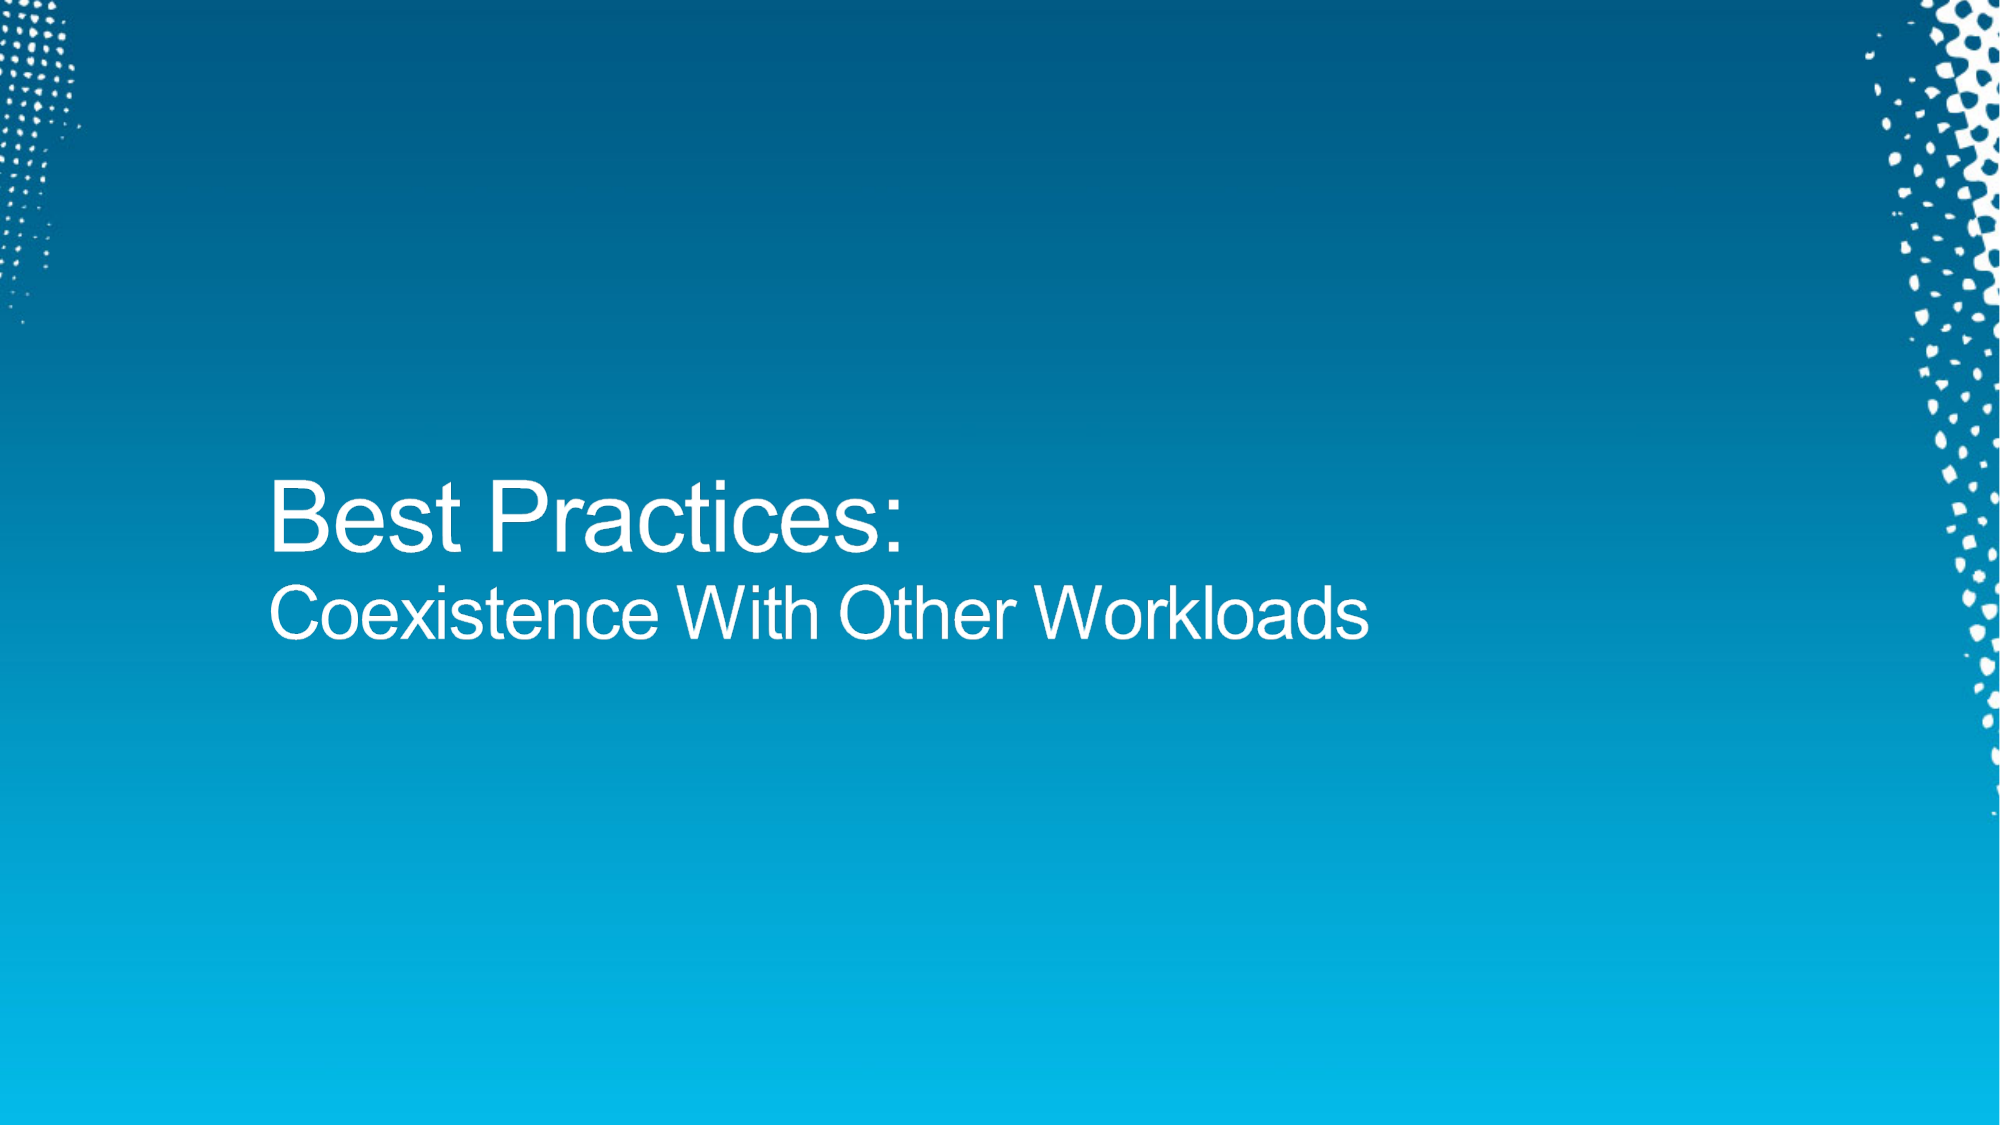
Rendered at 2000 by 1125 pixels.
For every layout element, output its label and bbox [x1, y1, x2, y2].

picture [1925, 141, 1935, 155]
picture [1875, 83, 1881, 96]
picture [1922, 200, 1934, 207]
picture [38, 74, 47, 80]
picture [390, 499, 432, 553]
picture [1942, 269, 1953, 276]
picture [835, 499, 877, 553]
picture [1106, 599, 1141, 639]
picture [363, 599, 397, 639]
picture [322, 599, 357, 639]
picture [452, 599, 482, 639]
picture [272, 585, 317, 639]
picture [1915, 109, 1924, 119]
picture [1972, 570, 1986, 583]
picture [1958, 445, 1968, 460]
picture [1992, 438, 2000, 448]
picture [55, 62, 62, 69]
picture [41, 59, 48, 67]
picture [1970, 426, 1980, 436]
picture [401, 600, 435, 639]
picture [1968, 481, 1978, 492]
picture [47, 0, 57, 10]
picture [786, 585, 817, 639]
picture [0, 40, 9, 45]
picture [0, 155, 5, 163]
picture [1932, 235, 1943, 241]
picture [493, 480, 547, 552]
picture [1963, 535, 1977, 550]
picture [1988, 547, 2000, 561]
picture [1952, 502, 1967, 516]
picture [1960, 392, 1970, 403]
picture [1206, 585, 1212, 639]
picture [997, 600, 1017, 639]
picture [1926, 344, 1939, 358]
picture [1946, 155, 1961, 167]
picture [1991, 637, 2000, 652]
picture [1988, 691, 2000, 709]
picture [1974, 683, 1985, 694]
picture [45, 16, 55, 24]
picture [26, 57, 34, 68]
picture [30, 14, 40, 23]
picture [13, 41, 25, 49]
picture [33, 88, 42, 97]
picture [33, 0, 42, 10]
picture [1963, 335, 1972, 344]
picture [1935, 379, 1948, 391]
picture [29, 27, 38, 38]
picture [54, 76, 60, 83]
picture [716, 500, 725, 552]
picture [507, 599, 541, 639]
picture [753, 600, 759, 639]
picture [1942, 465, 1958, 483]
picture [623, 599, 657, 639]
picture [1946, 525, 1956, 533]
picture [336, 499, 383, 553]
picture [0, 24, 9, 33]
picture [16, 143, 21, 151]
picture [58, 32, 66, 41]
picture [764, 588, 782, 639]
picture [34, 101, 43, 111]
picture [1995, 582, 2000, 595]
picture [439, 600, 444, 639]
picture [1955, 246, 1965, 256]
picture [1957, 187, 1971, 200]
picture [955, 599, 990, 639]
picture [3, 10, 11, 18]
picture [42, 31, 53, 39]
picture [1982, 714, 1993, 729]
picture [1907, 77, 1917, 83]
picture [1969, 625, 1985, 642]
picture [18, 0, 29, 6]
picture [1148, 585, 1201, 639]
picture [1866, 51, 1874, 59]
picture [1925, 87, 1941, 99]
picture [1935, 177, 1945, 189]
picture [640, 499, 684, 553]
picture [1993, 321, 2000, 339]
picture [1950, 359, 1960, 366]
picture [16, 22, 23, 34]
picture [1981, 604, 2000, 620]
picture [17, 129, 23, 136]
picture [1337, 600, 1368, 639]
picture [1973, 368, 1982, 380]
picture [1980, 460, 1987, 469]
picture [781, 499, 829, 553]
picture [1892, 212, 1902, 216]
picture [586, 499, 631, 553]
picture [1935, 431, 1946, 449]
picture [18, 13, 26, 19]
picture [1920, 257, 1932, 264]
picture [11, 55, 21, 64]
picture [889, 542, 898, 552]
picture [31, 131, 37, 138]
picture [1218, 599, 1253, 639]
picture [587, 599, 619, 639]
picture [1900, 240, 1912, 254]
picture [1978, 517, 1987, 527]
picture [1914, 308, 1929, 326]
picture [1935, 0, 2000, 306]
picture [275, 480, 328, 552]
picture [1919, 367, 1930, 378]
picture [841, 585, 891, 639]
picture [1928, 399, 1939, 415]
picture [1298, 585, 1331, 639]
picture [557, 499, 584, 552]
picture [716, 480, 725, 489]
picture [1914, 164, 1923, 177]
picture [1881, 117, 1891, 130]
picture [1955, 557, 1965, 573]
picture [1938, 122, 1950, 133]
picture [1921, 0, 1934, 8]
picture [1894, 99, 1902, 106]
picture [734, 499, 778, 553]
picture [1972, 312, 1985, 322]
picture [10, 69, 17, 78]
picture [549, 599, 579, 639]
picture [9, 84, 15, 91]
picture [1929, 27, 1945, 45]
picture [917, 585, 948, 639]
picture [889, 500, 898, 509]
picture [1994, 382, 2000, 391]
picture [1990, 492, 2000, 505]
picture [1948, 413, 1958, 424]
picture [1963, 278, 1976, 291]
picture [33, 116, 40, 124]
picture [1898, 188, 1912, 198]
picture [1911, 223, 1918, 230]
picture [6, 97, 12, 105]
picture [43, 42, 49, 53]
picture [894, 588, 912, 639]
picture [24, 72, 32, 79]
picture [677, 585, 744, 639]
picture [685, 483, 710, 552]
picture [436, 483, 460, 552]
picture [1945, 213, 1955, 220]
picture [1979, 657, 1995, 676]
picture [1984, 349, 1992, 357]
picture [56, 47, 64, 55]
picture [1930, 291, 1941, 297]
picture [1983, 404, 1992, 414]
picture [1909, 274, 1920, 291]
picture [1941, 324, 1952, 332]
picture [28, 42, 36, 53]
picture [1953, 301, 1962, 312]
picture [1889, 152, 1901, 166]
picture [1258, 599, 1292, 639]
picture [1991, 747, 2000, 765]
picture [753, 585, 759, 592]
picture [1963, 589, 1976, 607]
picture [486, 588, 504, 639]
picture [1034, 585, 1102, 639]
